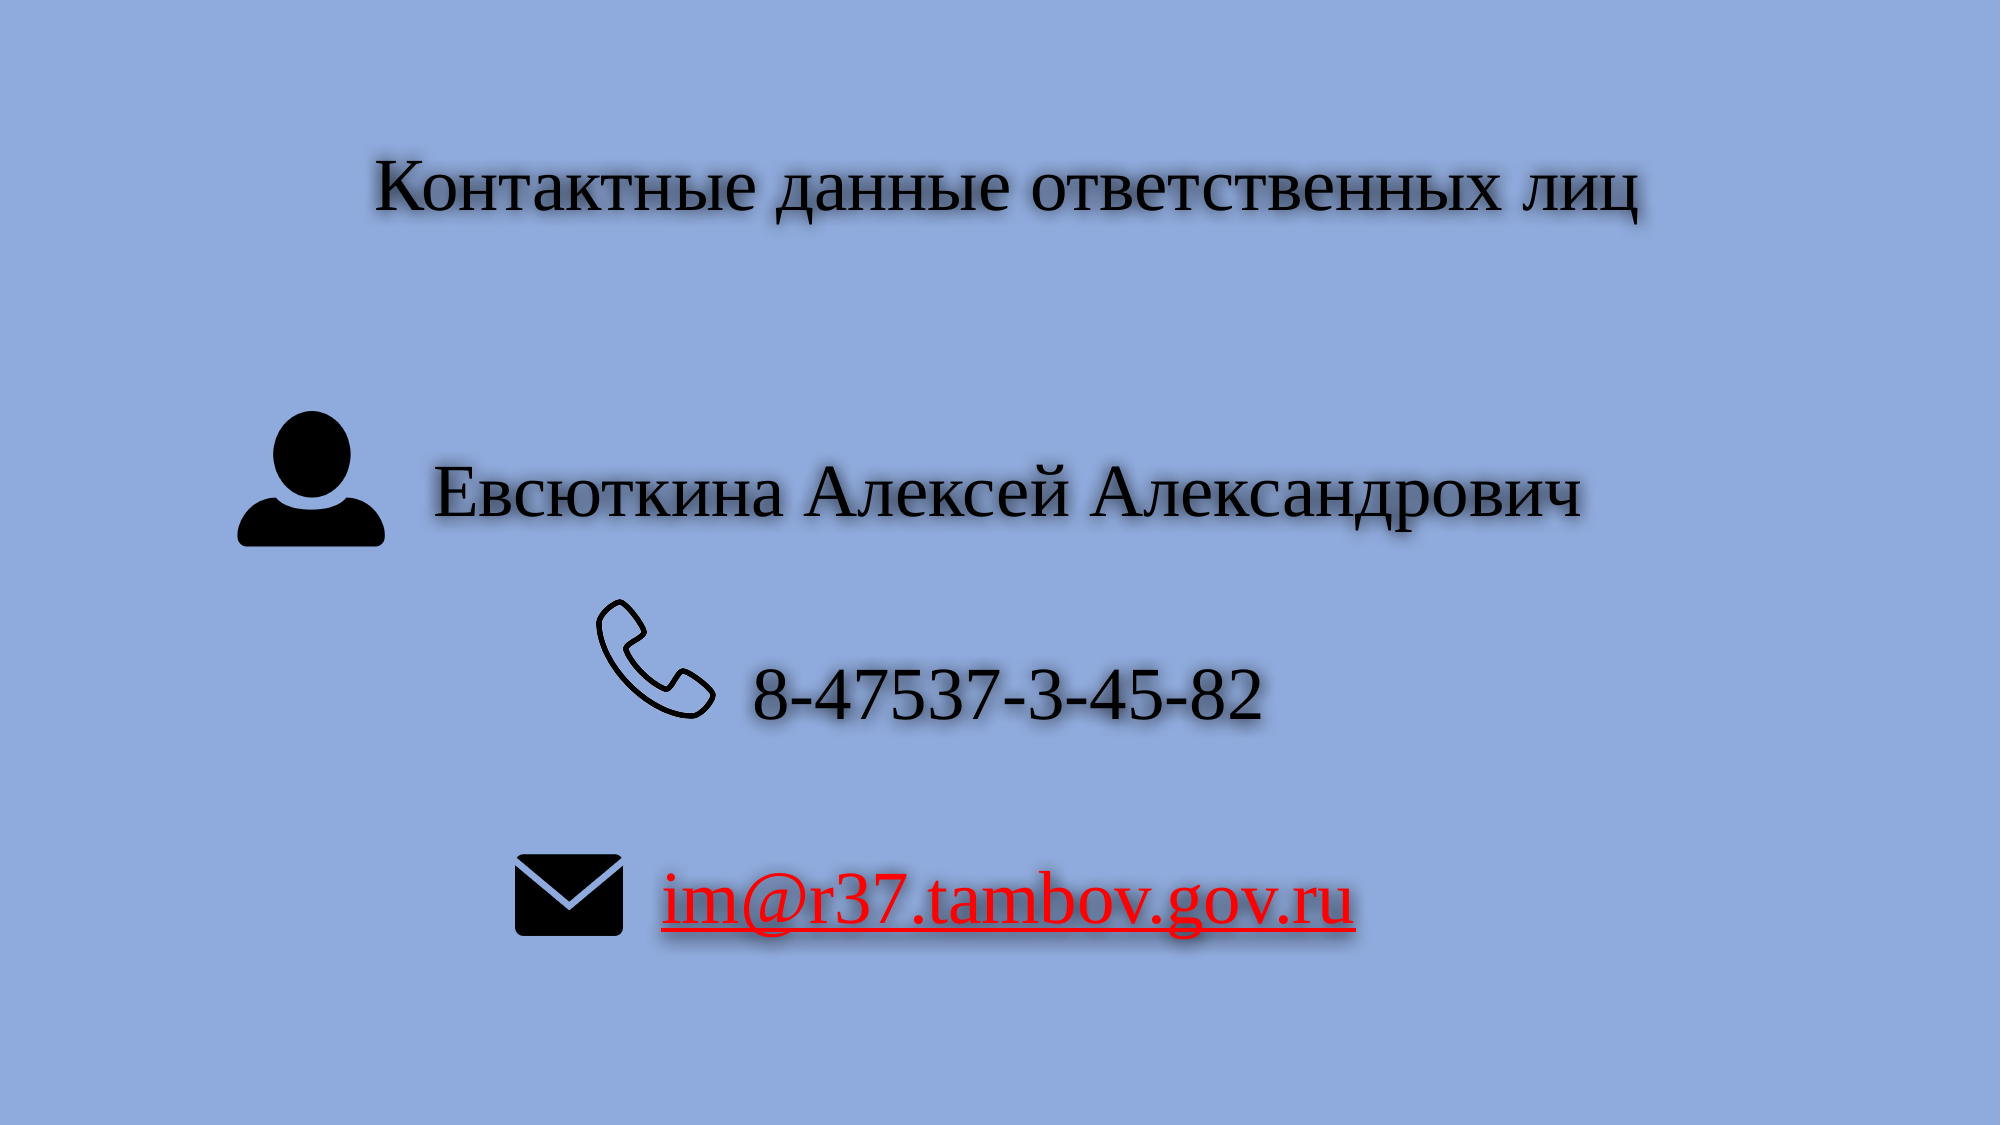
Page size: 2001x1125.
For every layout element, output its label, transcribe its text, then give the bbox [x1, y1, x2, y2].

picture [515, 841, 623, 949]
picture [235, 411, 387, 563]
list Контактные данные ответственных лиц Евсюткина Алексей Александрович 8-47537-3-45-82 im@r37.tambov.gov.ru [46, 27, 1971, 1099]
picture [596, 599, 716, 719]
